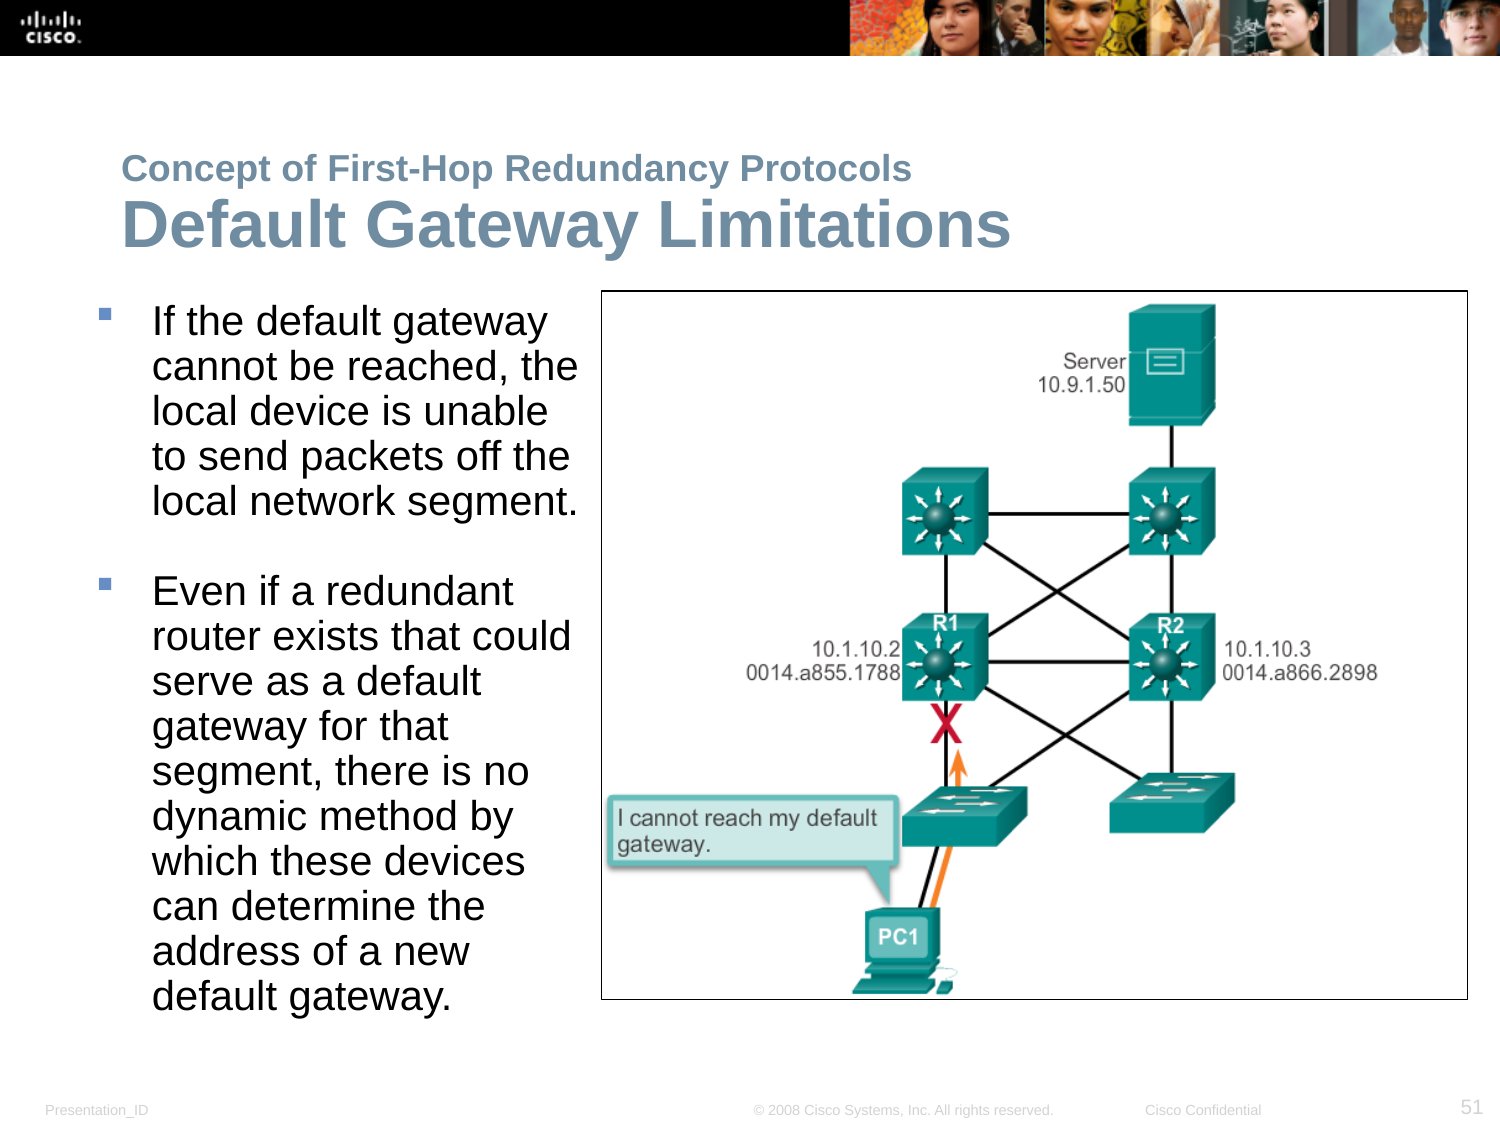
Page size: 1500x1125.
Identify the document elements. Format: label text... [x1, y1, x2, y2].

picture [0, 0, 1500, 56]
text_box If the default gateway cannot be reached, the local device is unable to send packets off the local network segment. Even if a redundant router exists that could serve as a default gateway for that segment, there is no dynamic method by which these devices can determine the address of a new default gateway. [80, 291, 603, 1027]
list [602, 291, 1467, 1000]
title Concept of First-Hop Redundancy Protocols Default Gateway Limitations [107, 130, 1444, 269]
